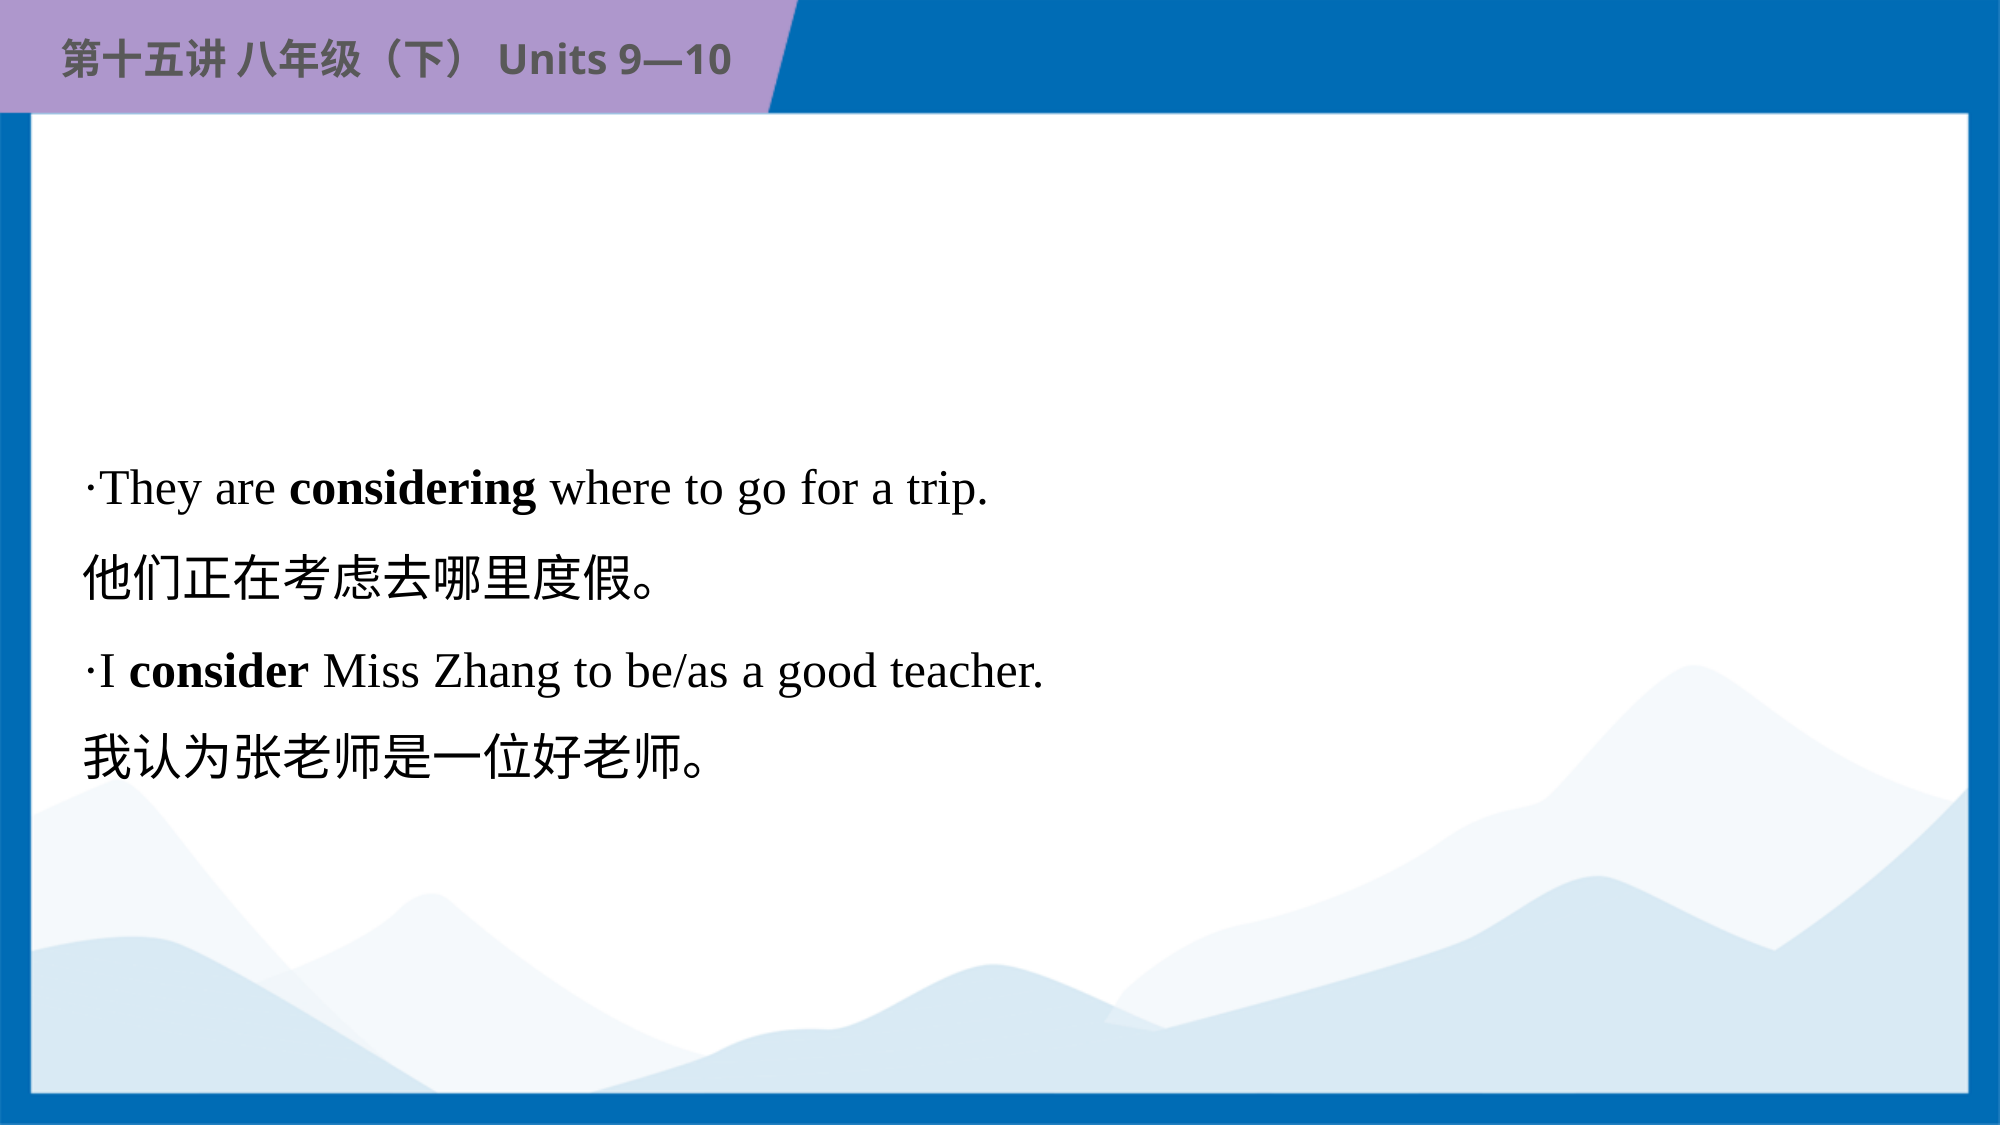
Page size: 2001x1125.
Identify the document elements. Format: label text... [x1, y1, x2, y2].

picture [0, 0, 2000, 1125]
text_box ·They are considering where to go for a trip. 他们正在考虑去哪里度假。 ·I consider Miss Zhang to be/as a good teacher. 我认为张老师是一位好老师。 [82, 422, 1917, 776]
